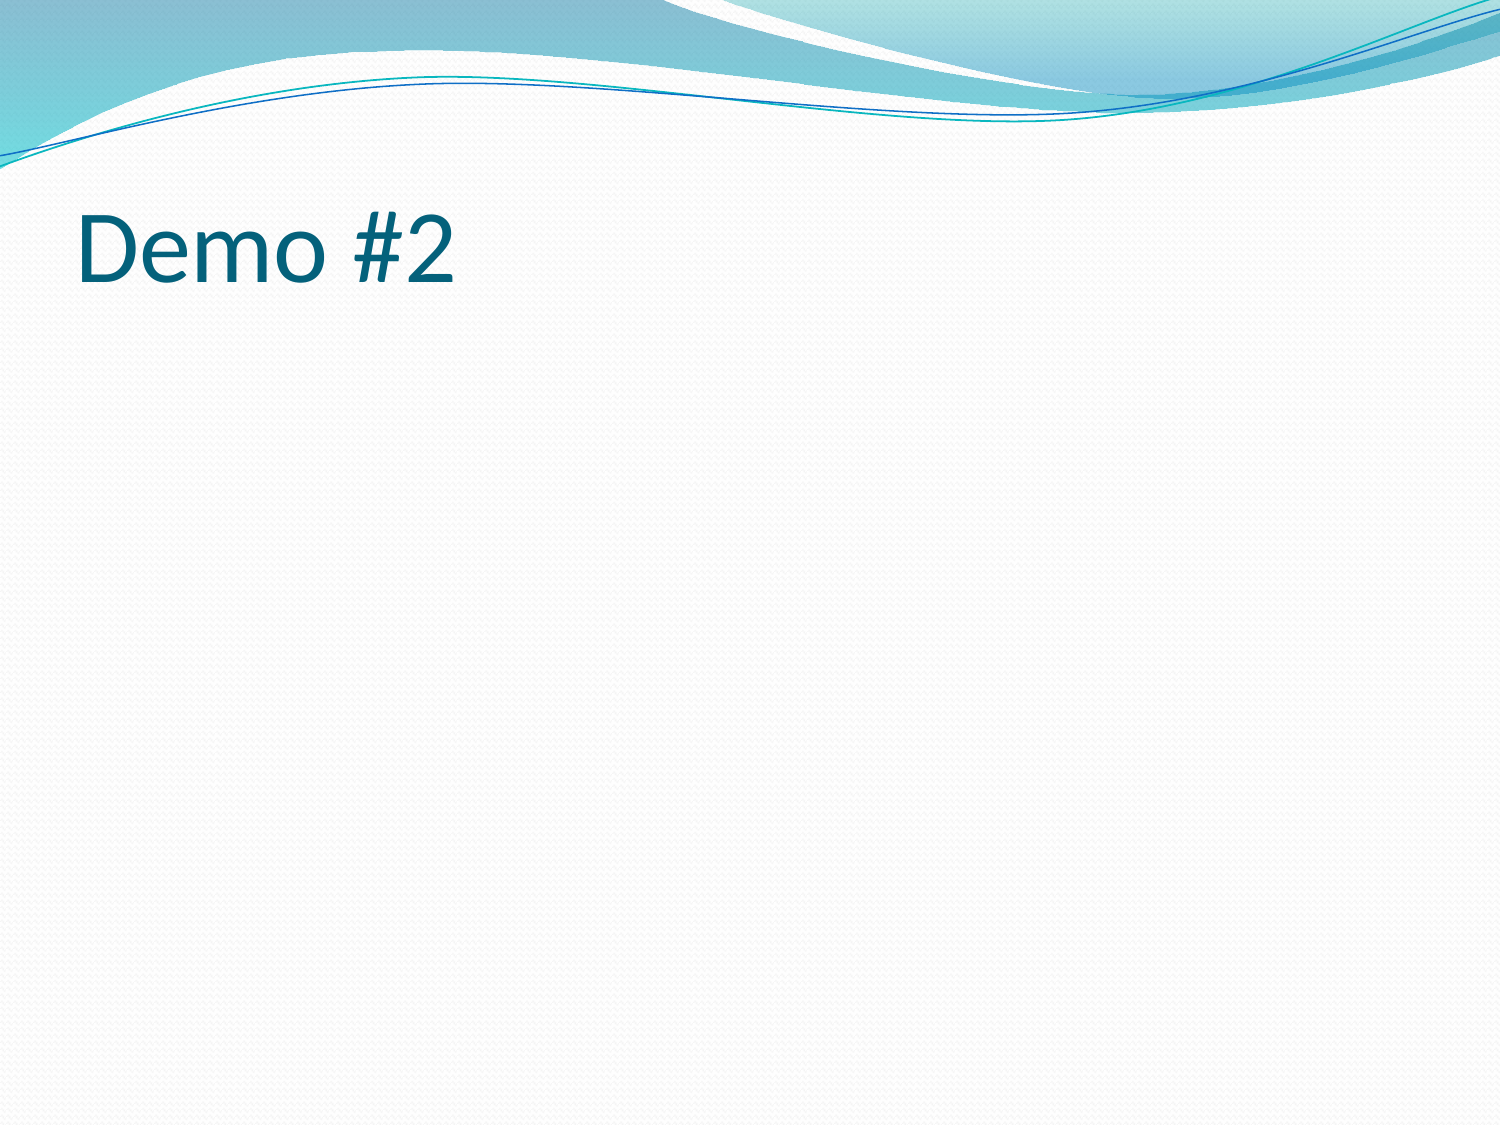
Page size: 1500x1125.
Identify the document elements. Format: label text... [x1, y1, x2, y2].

title Demo #2 [75, 115, 1425, 303]
